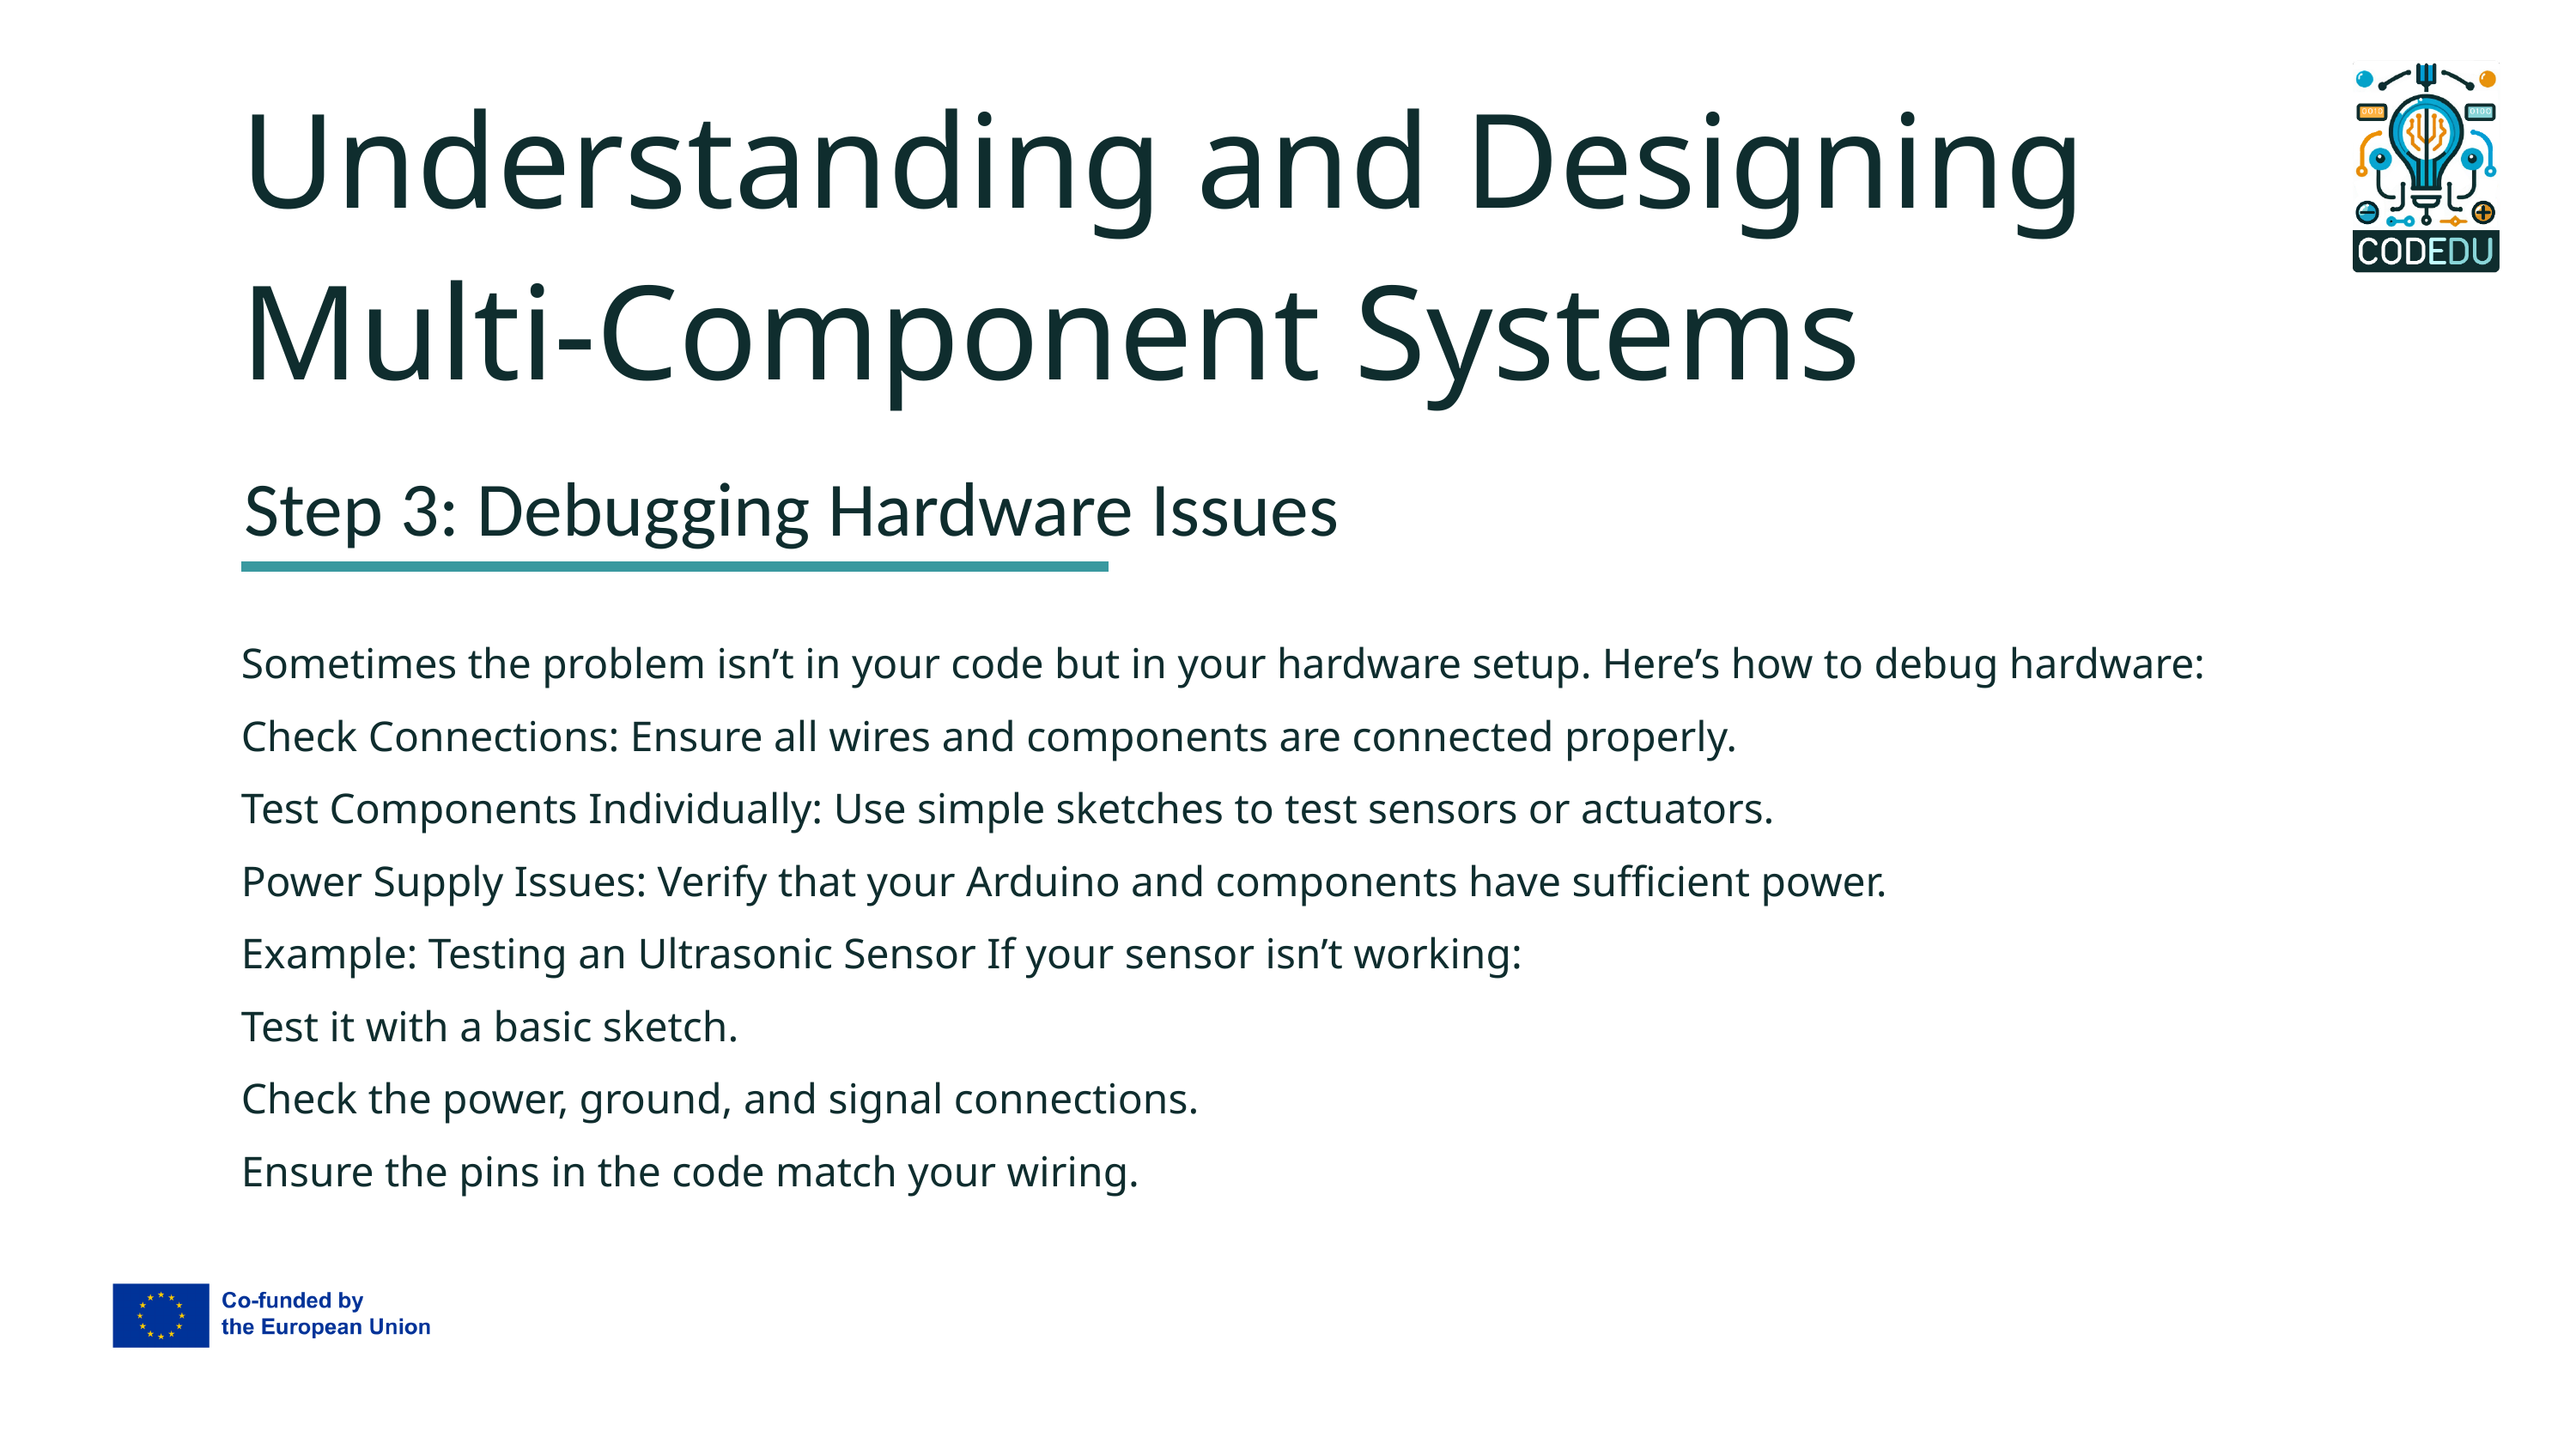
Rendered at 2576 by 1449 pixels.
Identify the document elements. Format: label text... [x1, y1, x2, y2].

picture [2221, 0, 2576, 395]
text_box [107, 1278, 443, 1353]
text_box Understanding and Designing Multi-Component Systems [240, 61, 2226, 407]
text_box Sometimes the problem isn’t in your code but in your hardware setup. Here’s how to debug hardware: Check Connections: Ensure all wires and components are connected properly. Test Components Individually: Use simple sketches to test sensors or actuators. Power Supply Issues: Verify that your Arduino and components have sufficient power. Example: Testing an Ultrasonic Sensor If your sensor isn’t working: Test it with a basic sketch. Check the power, ground, and signal connections. Ensure the pins in the code match your wiring. [240, 615, 2385, 1268]
text_box Step 3: Debugging Hardware Issues [244, 421, 2399, 552]
